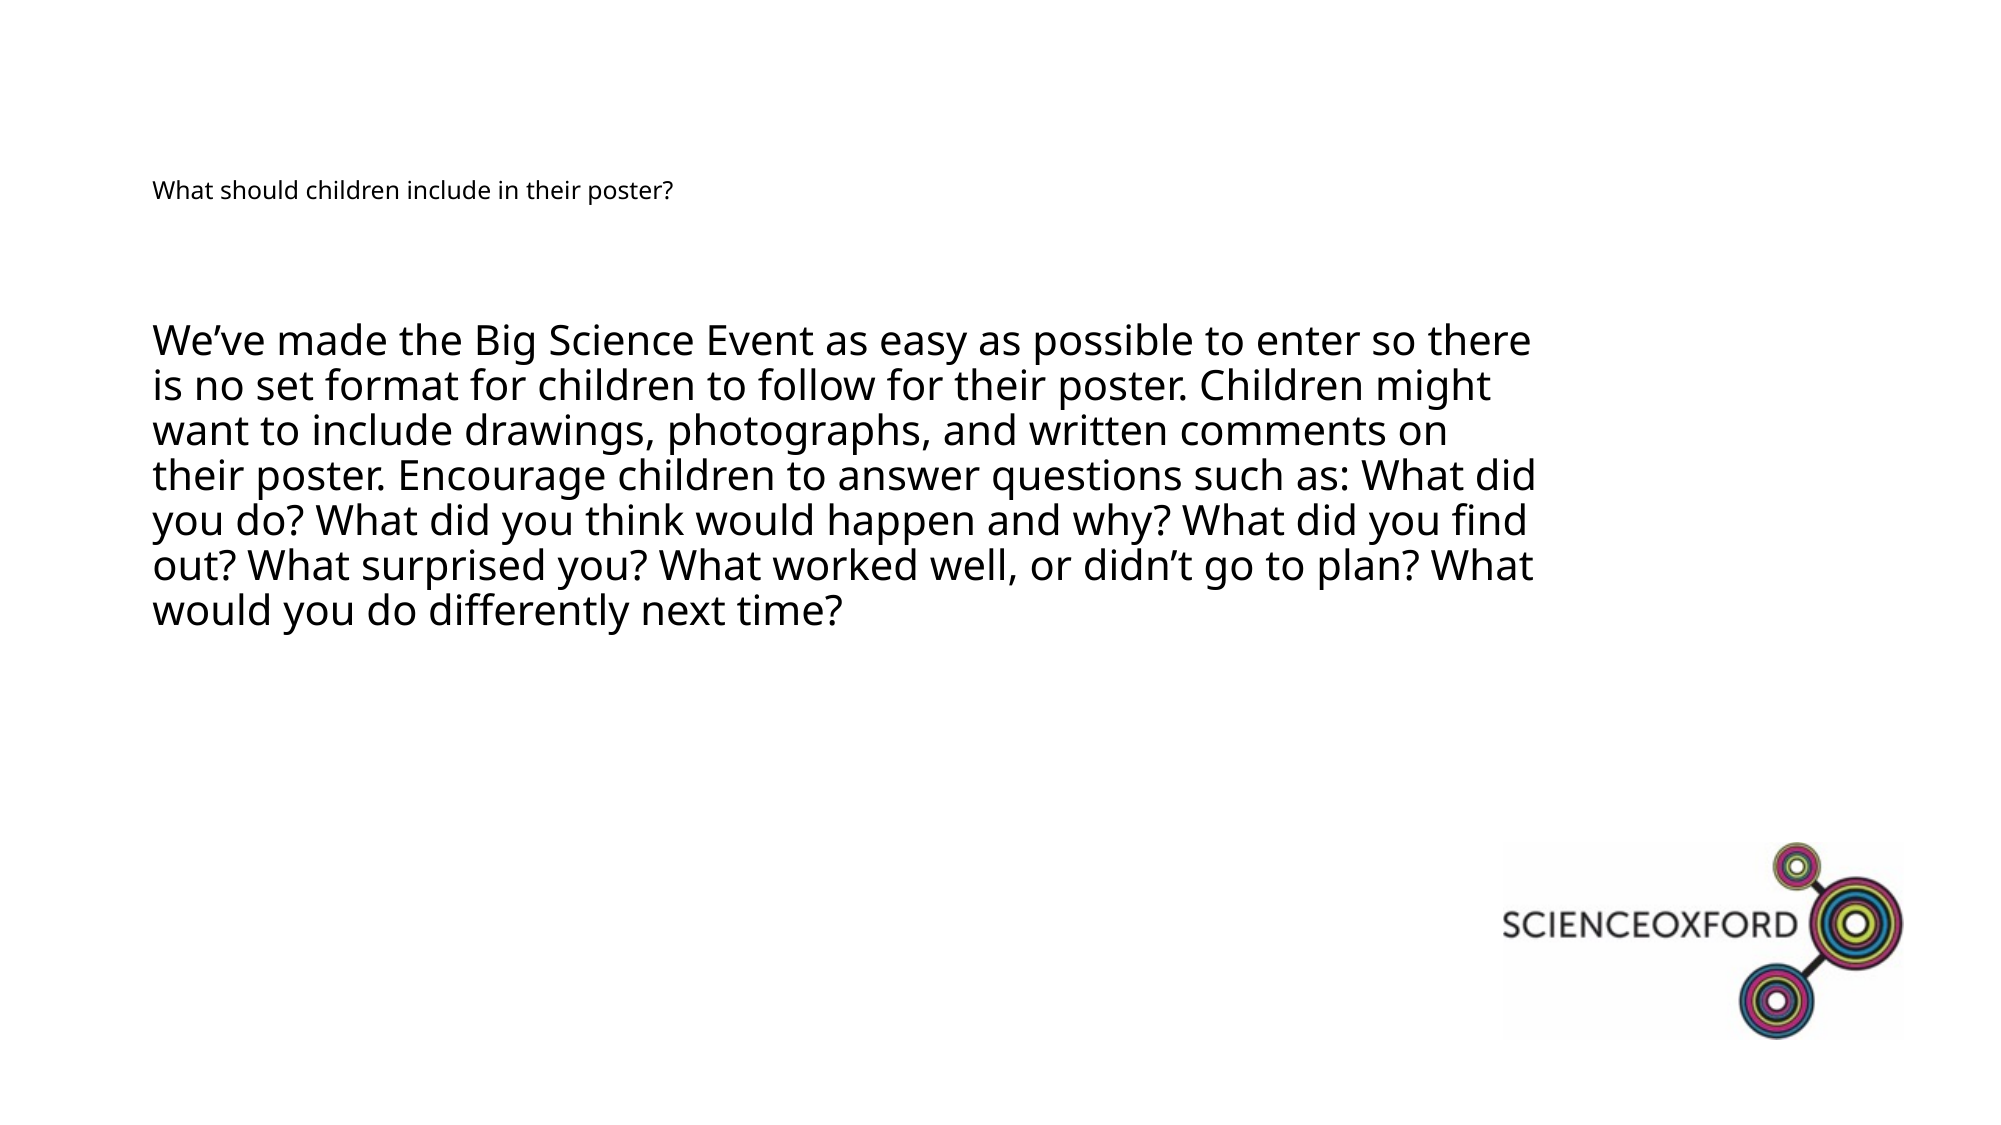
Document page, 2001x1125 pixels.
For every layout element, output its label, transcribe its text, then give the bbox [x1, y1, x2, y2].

title What should children include in their poster? [137, 87, 1863, 272]
list We’ve made the Big Science Event as easy as possible to enter so there is no set format for children to follow for their poster. Children might want to include drawings, photographs, and written comments on their poster. Encourage children to answer questions such as: What did you do? What did you think would happen and why? What did you find out? What surprised you? What worked well, or didn’t go to plan? What would you do differently next time? [137, 311, 1554, 1053]
picture [1502, 842, 1904, 1040]
